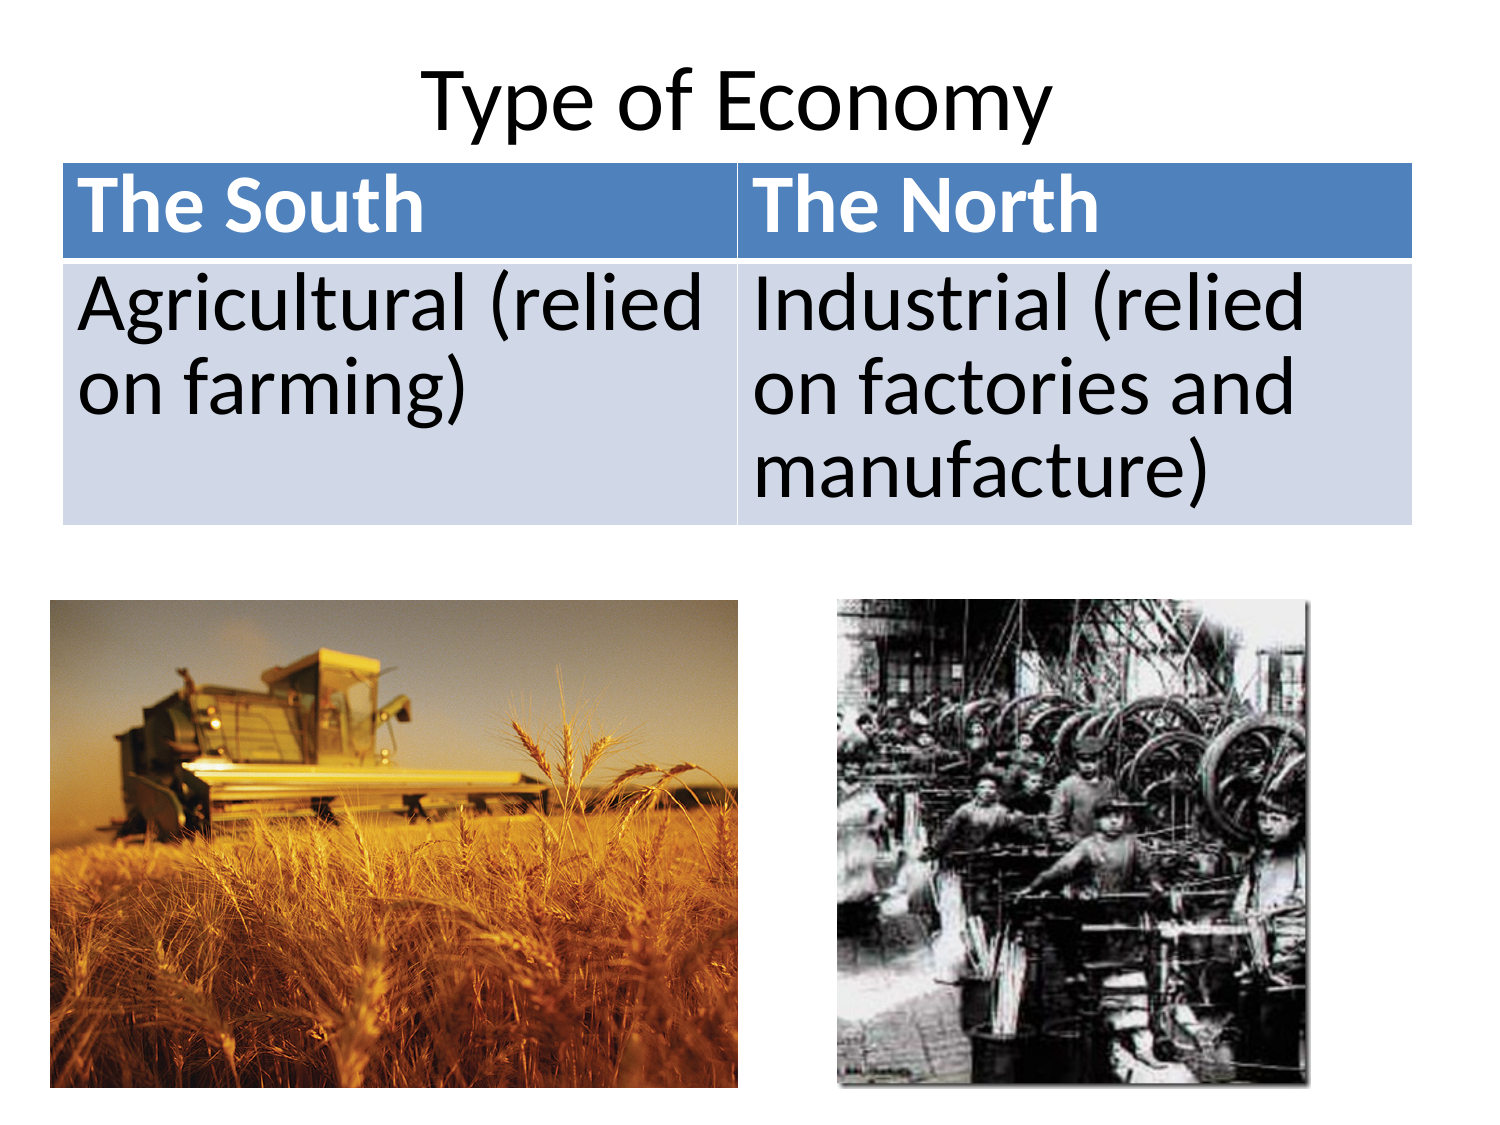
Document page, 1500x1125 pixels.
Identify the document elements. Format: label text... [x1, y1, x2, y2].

table_cell Agricultural (relied on farming) [63, 264, 737, 525]
table_header The South [63, 163, 737, 258]
table_header The North [738, 163, 1412, 258]
title Type of Economy [62, 0, 1413, 162]
picture [837, 599, 1312, 1089]
picture [49, 600, 738, 1088]
table_cell Industrial (relied on factories and manufacture) [738, 264, 1412, 525]
